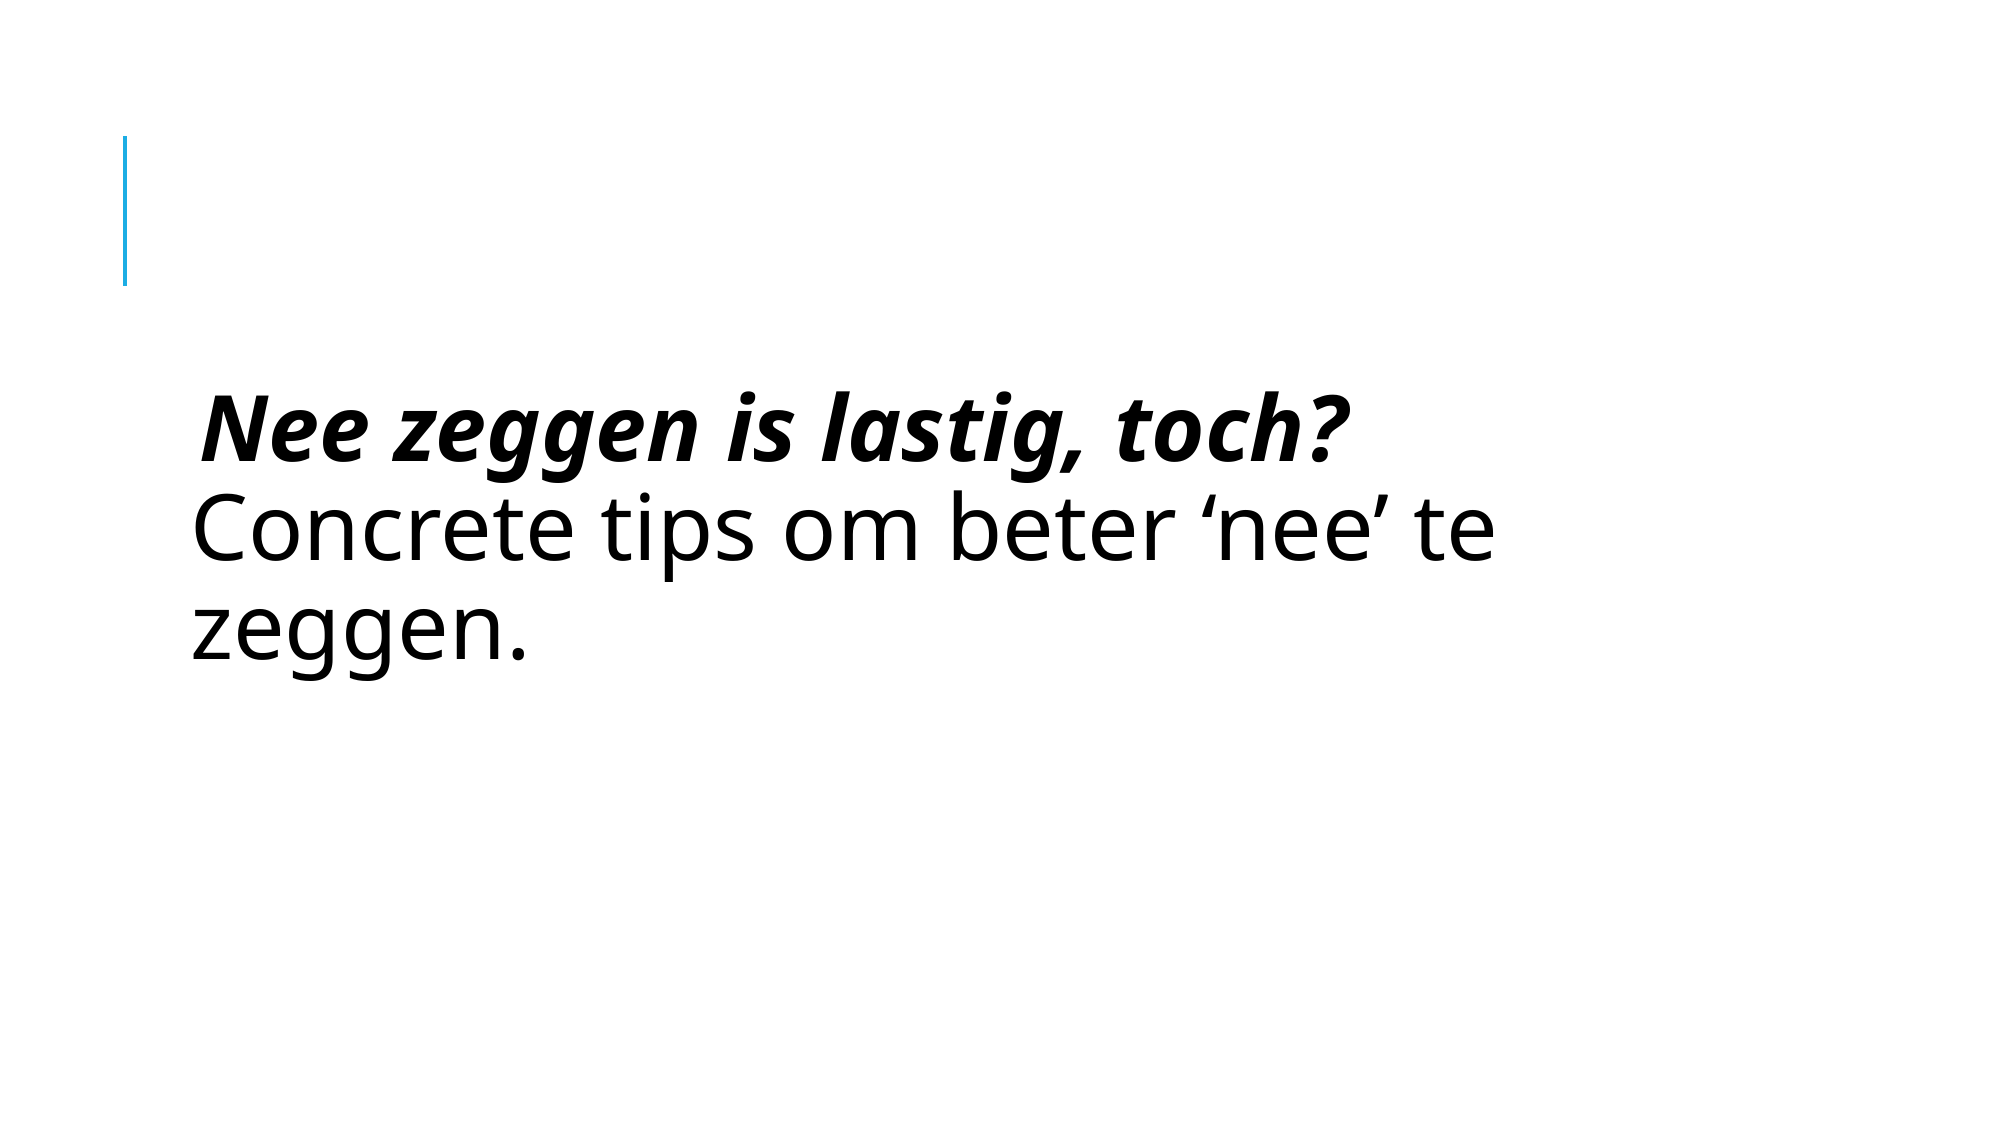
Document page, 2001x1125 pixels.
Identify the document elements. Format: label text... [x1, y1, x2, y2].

list Nee zeggen is lastig, toch? Concrete tips om beter ‘nee’ te zeggen. [168, 375, 1763, 1035]
